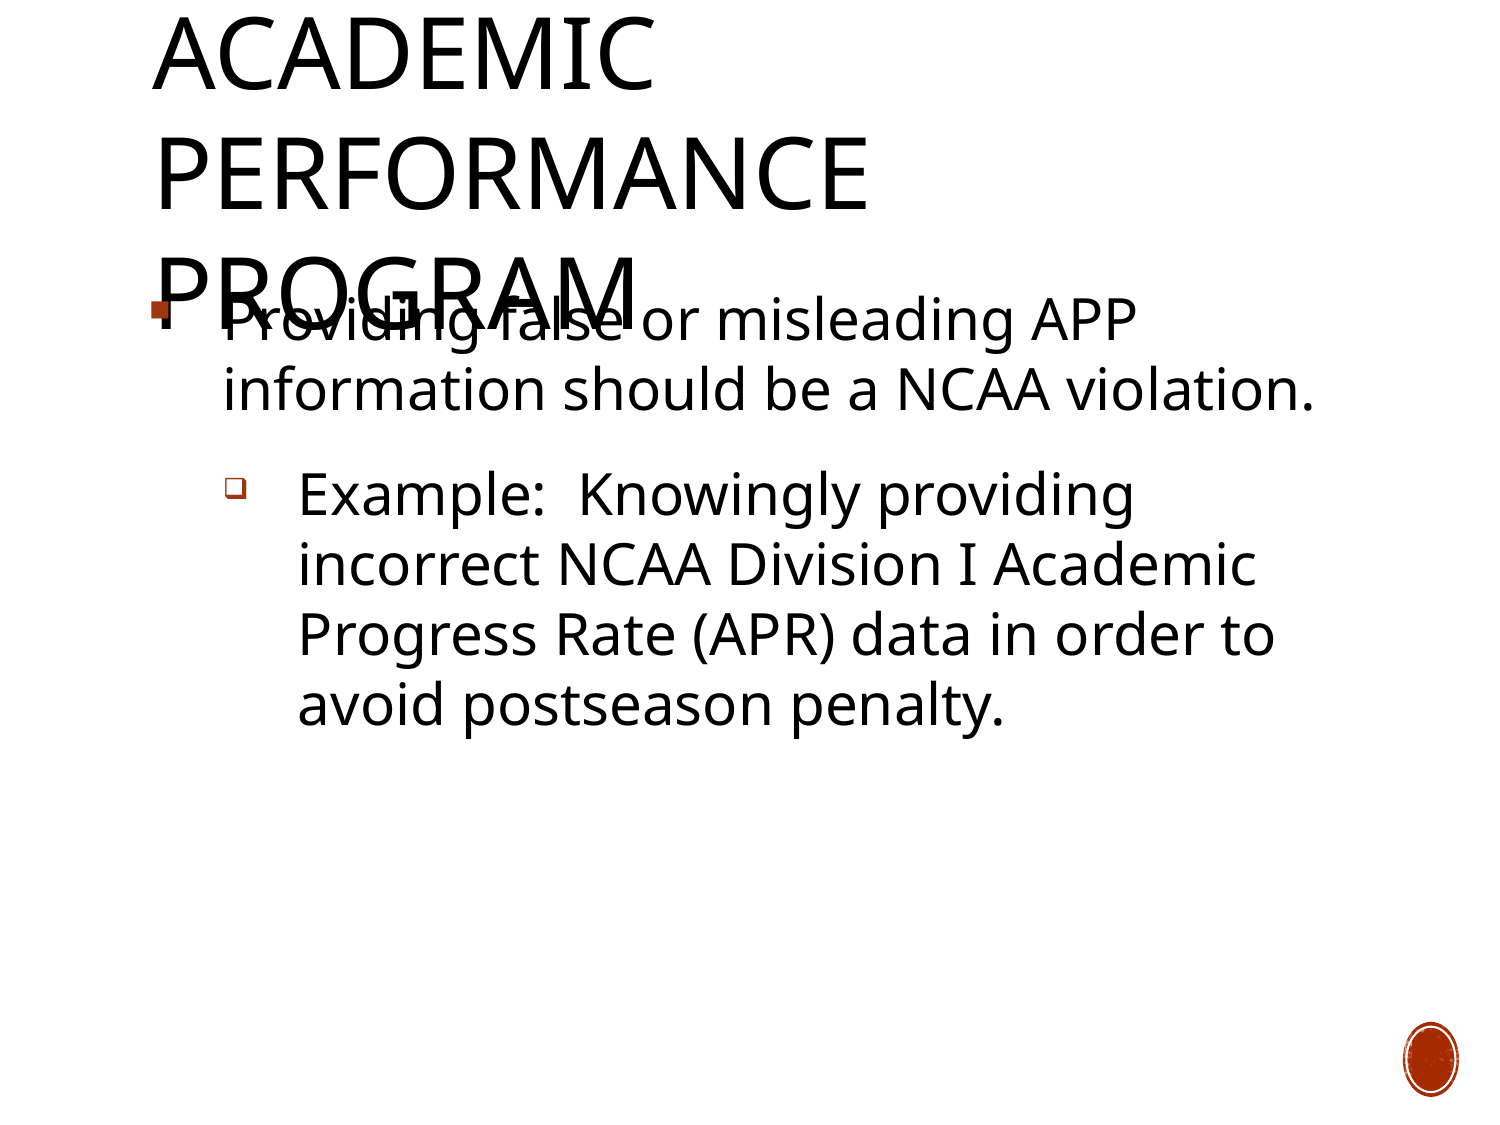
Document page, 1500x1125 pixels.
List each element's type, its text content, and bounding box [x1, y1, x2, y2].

list Providing false or misleading APP information should be a NCAA violation. Example: Knowingly providing incorrect NCAA Division I Academic Progress Rate (APR) data in order to avoid postseason penalty. [131, 275, 1400, 1013]
title Academic Performance Program [137, 37, 1375, 275]
